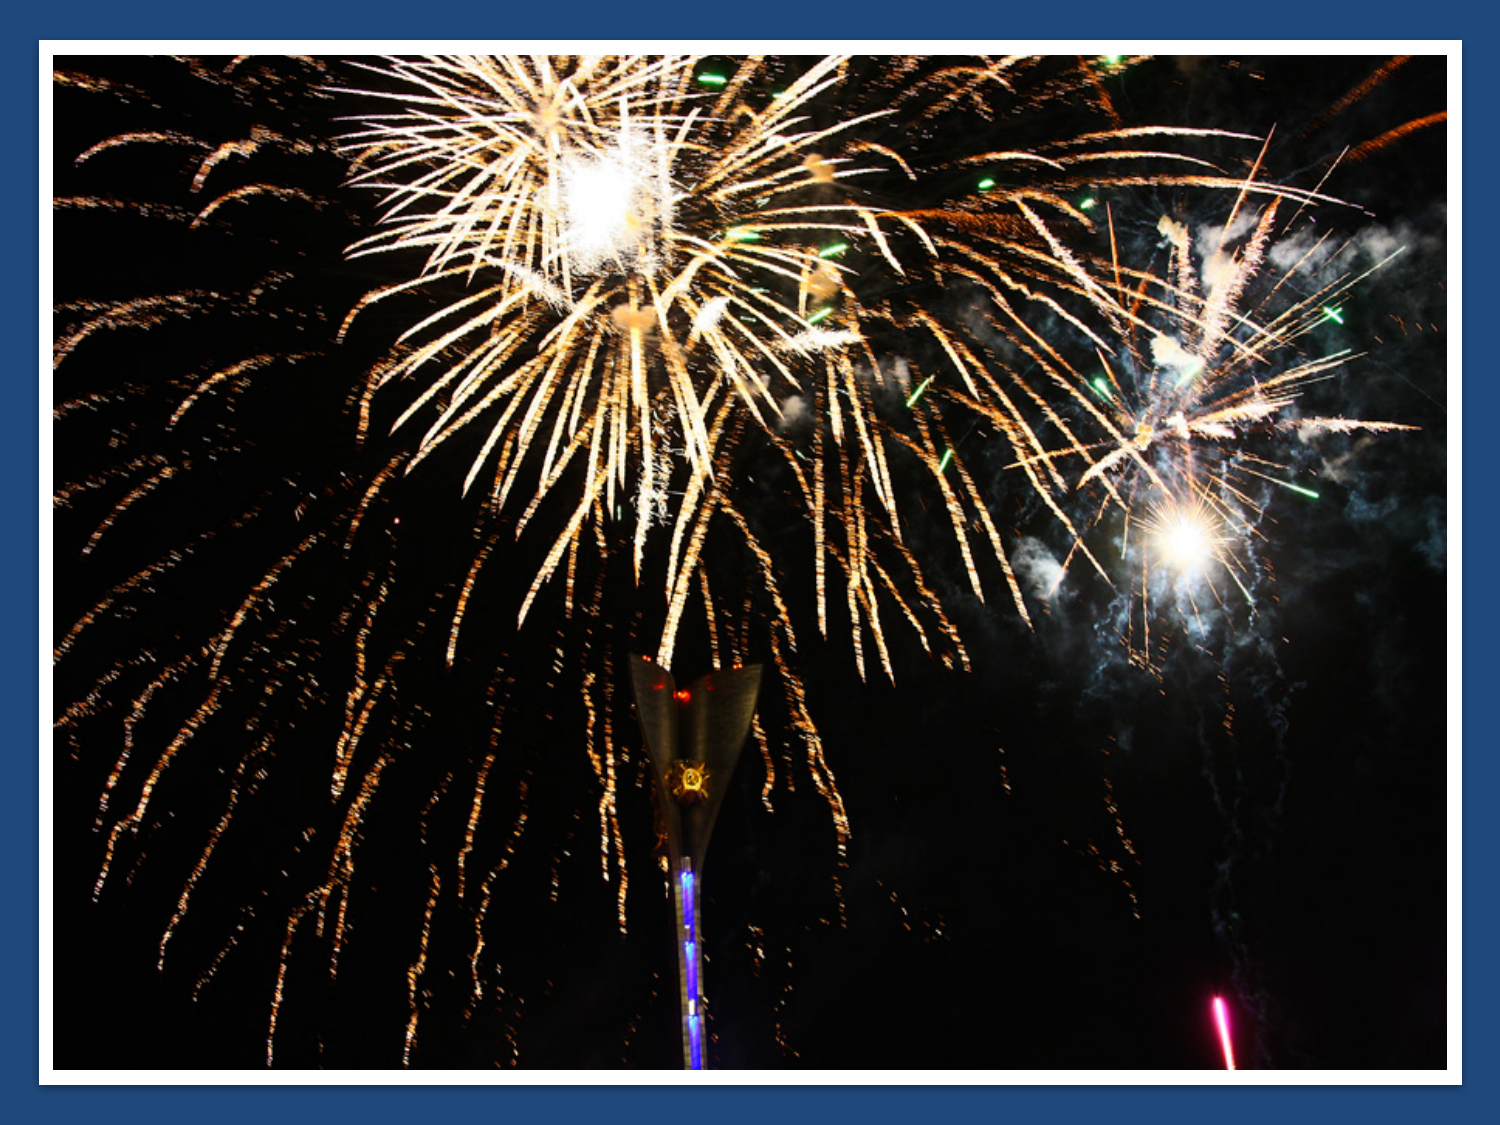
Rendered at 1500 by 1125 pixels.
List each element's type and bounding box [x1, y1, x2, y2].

picture [52, 54, 1448, 1071]
